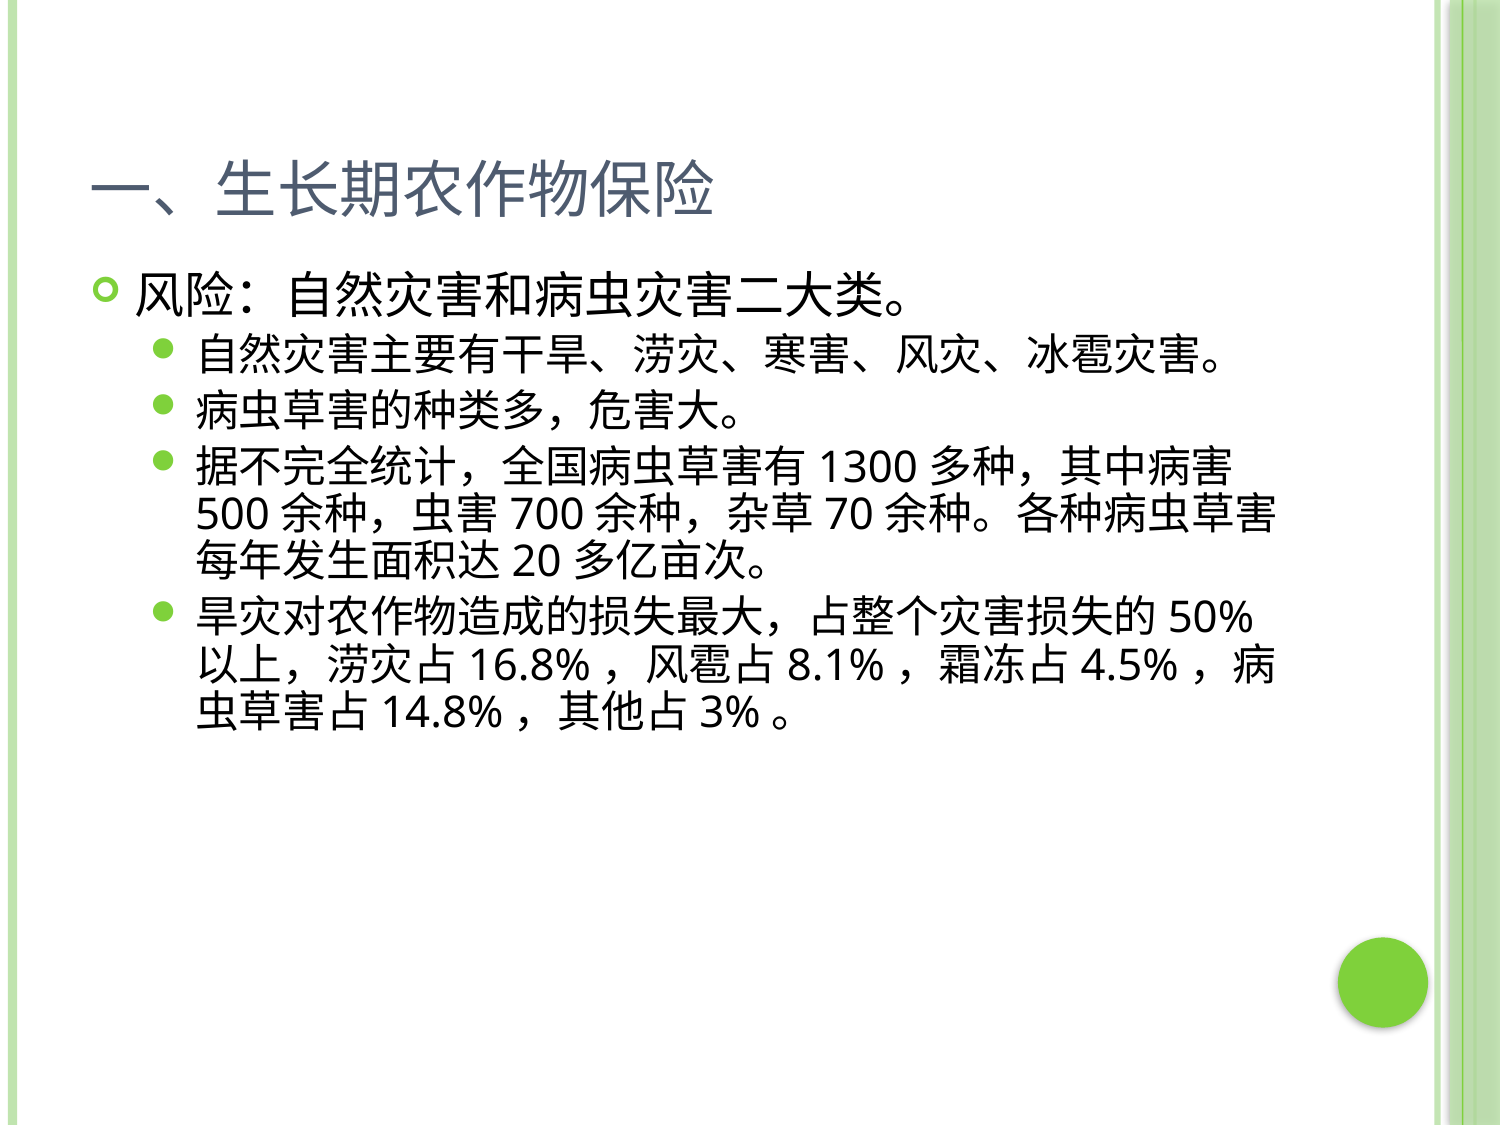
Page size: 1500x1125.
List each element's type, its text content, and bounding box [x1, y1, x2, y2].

list 风险：自然灾害和病虫灾害二大类。 自然灾害主要有干旱、涝灾、寒害、风灾、冰雹灾害。 病虫草害的种类多，危害大。 据不完全统计，全国病虫草害有1300多种，其中病害500余种，虫害700余种，杂草70余种。各种病虫草害每年发生面积达20多亿亩次。 旱灾对农作物造成的损失最大，占整个灾害损失的50%以上，涝灾占16.8%，风雹占8.1%，霜冻占4.5%，病虫草害占14.8%，其他占3%。 [74, 262, 1301, 1063]
title 一、生长期农作物保险 [75, 45, 1300, 233]
